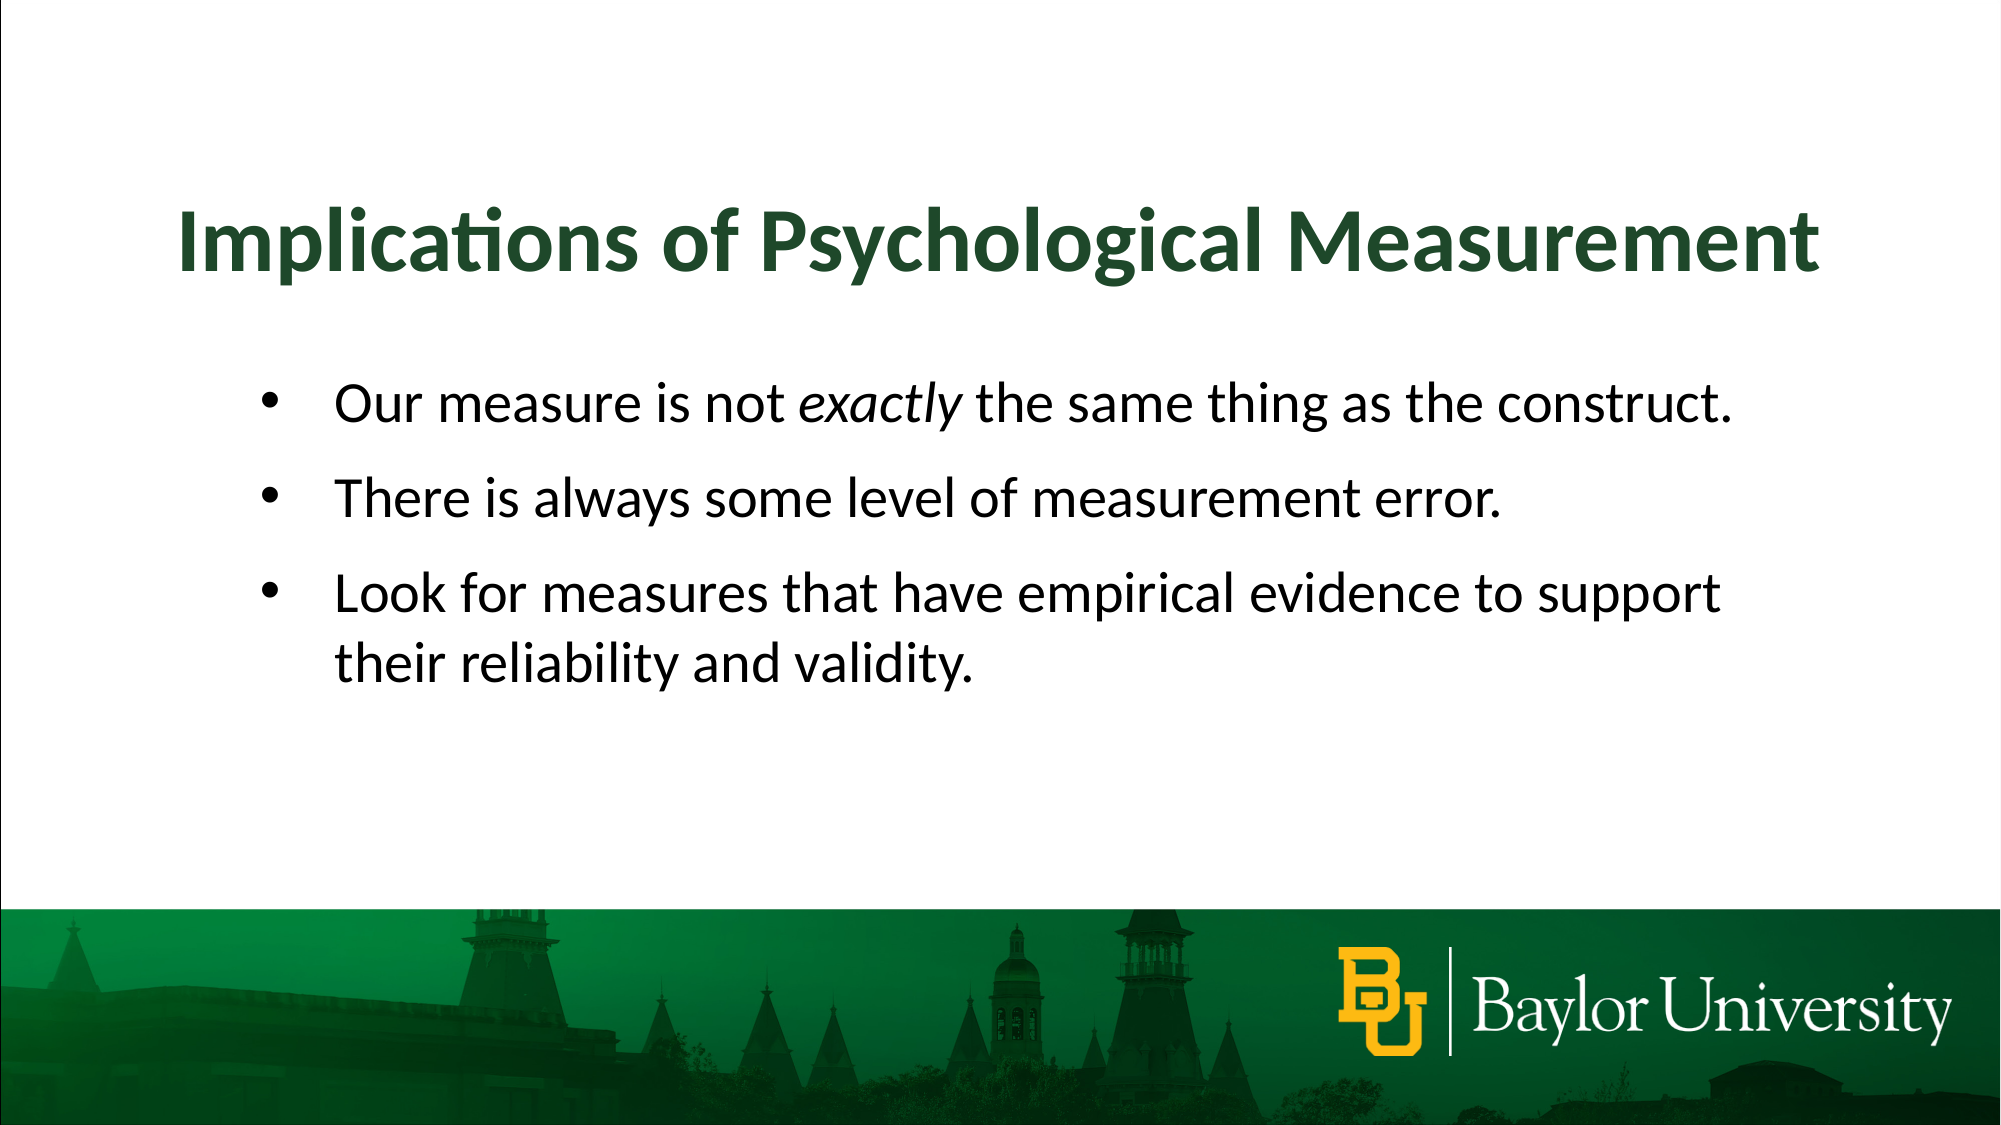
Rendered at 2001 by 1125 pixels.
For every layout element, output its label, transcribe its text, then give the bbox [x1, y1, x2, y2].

picture [0, 0, 2001, 1125]
text_box Implications of Psychological Measurement [0, 184, 2000, 329]
text_box Our measure is not exactly the same thing as the construct. There is always some level of measurement error. Look for measures that have empirical evidence to support their reliability and validity. [245, 357, 1755, 832]
